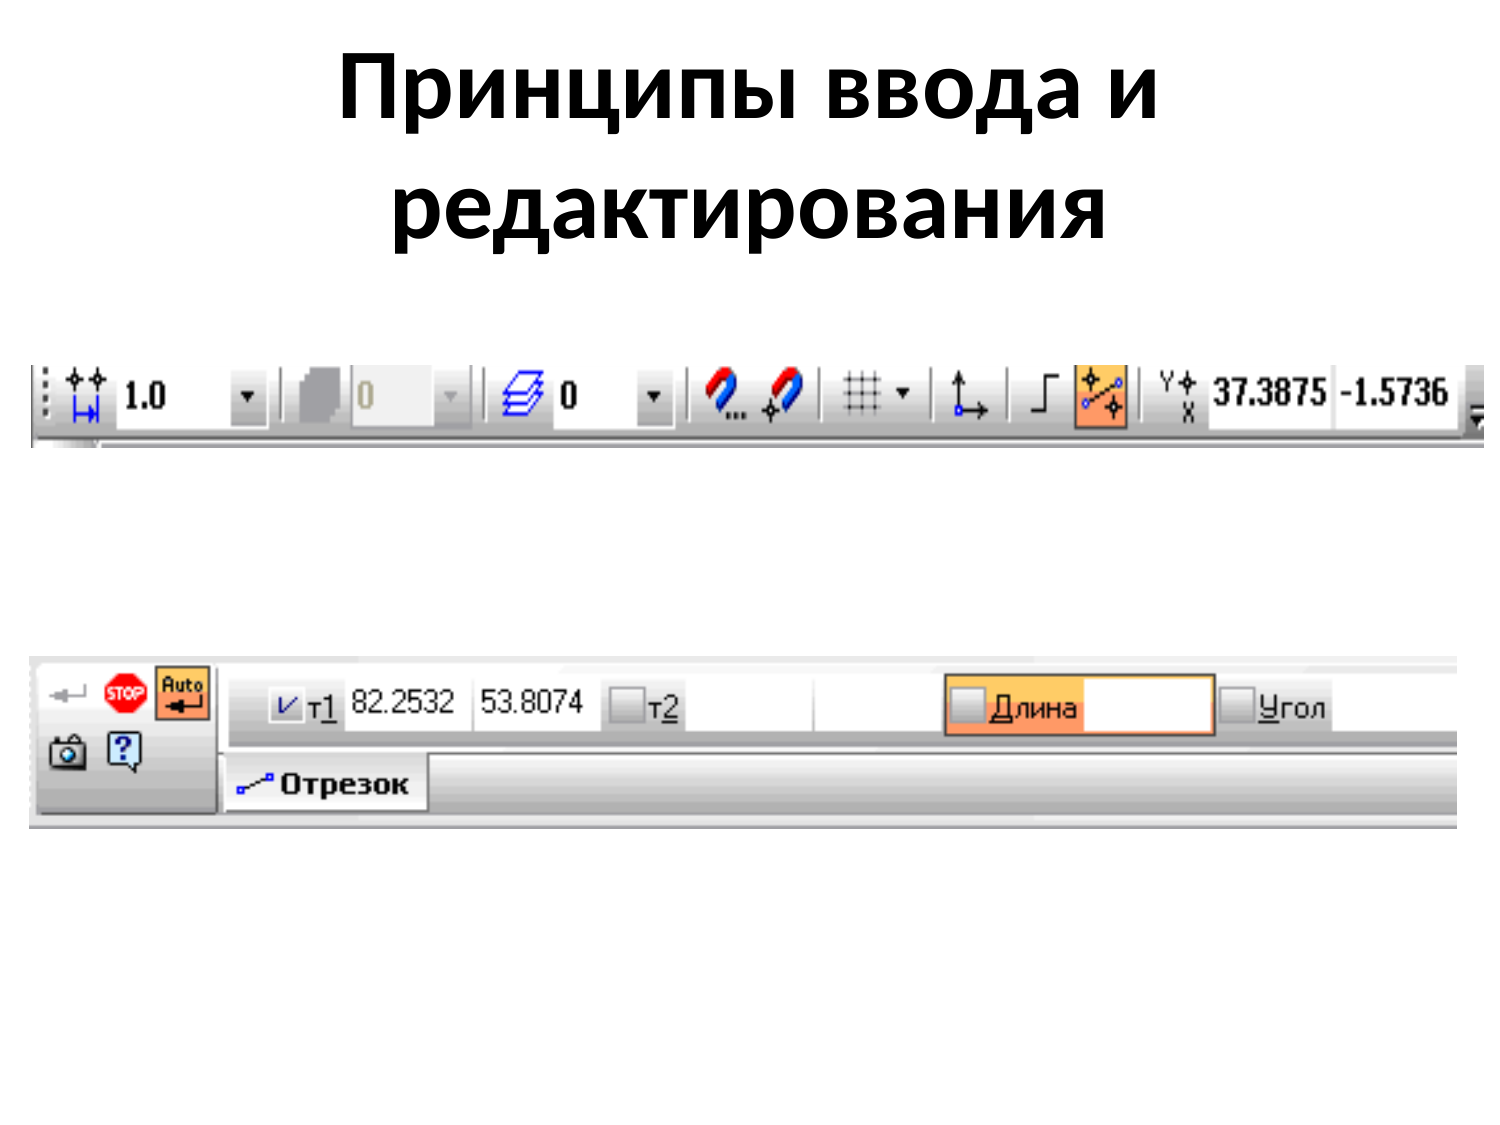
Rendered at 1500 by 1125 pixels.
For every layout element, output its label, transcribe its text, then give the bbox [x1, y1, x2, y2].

picture [30, 365, 1485, 449]
picture [28, 656, 1457, 829]
title Принципы ввода и редактирования [75, 45, 1425, 233]
